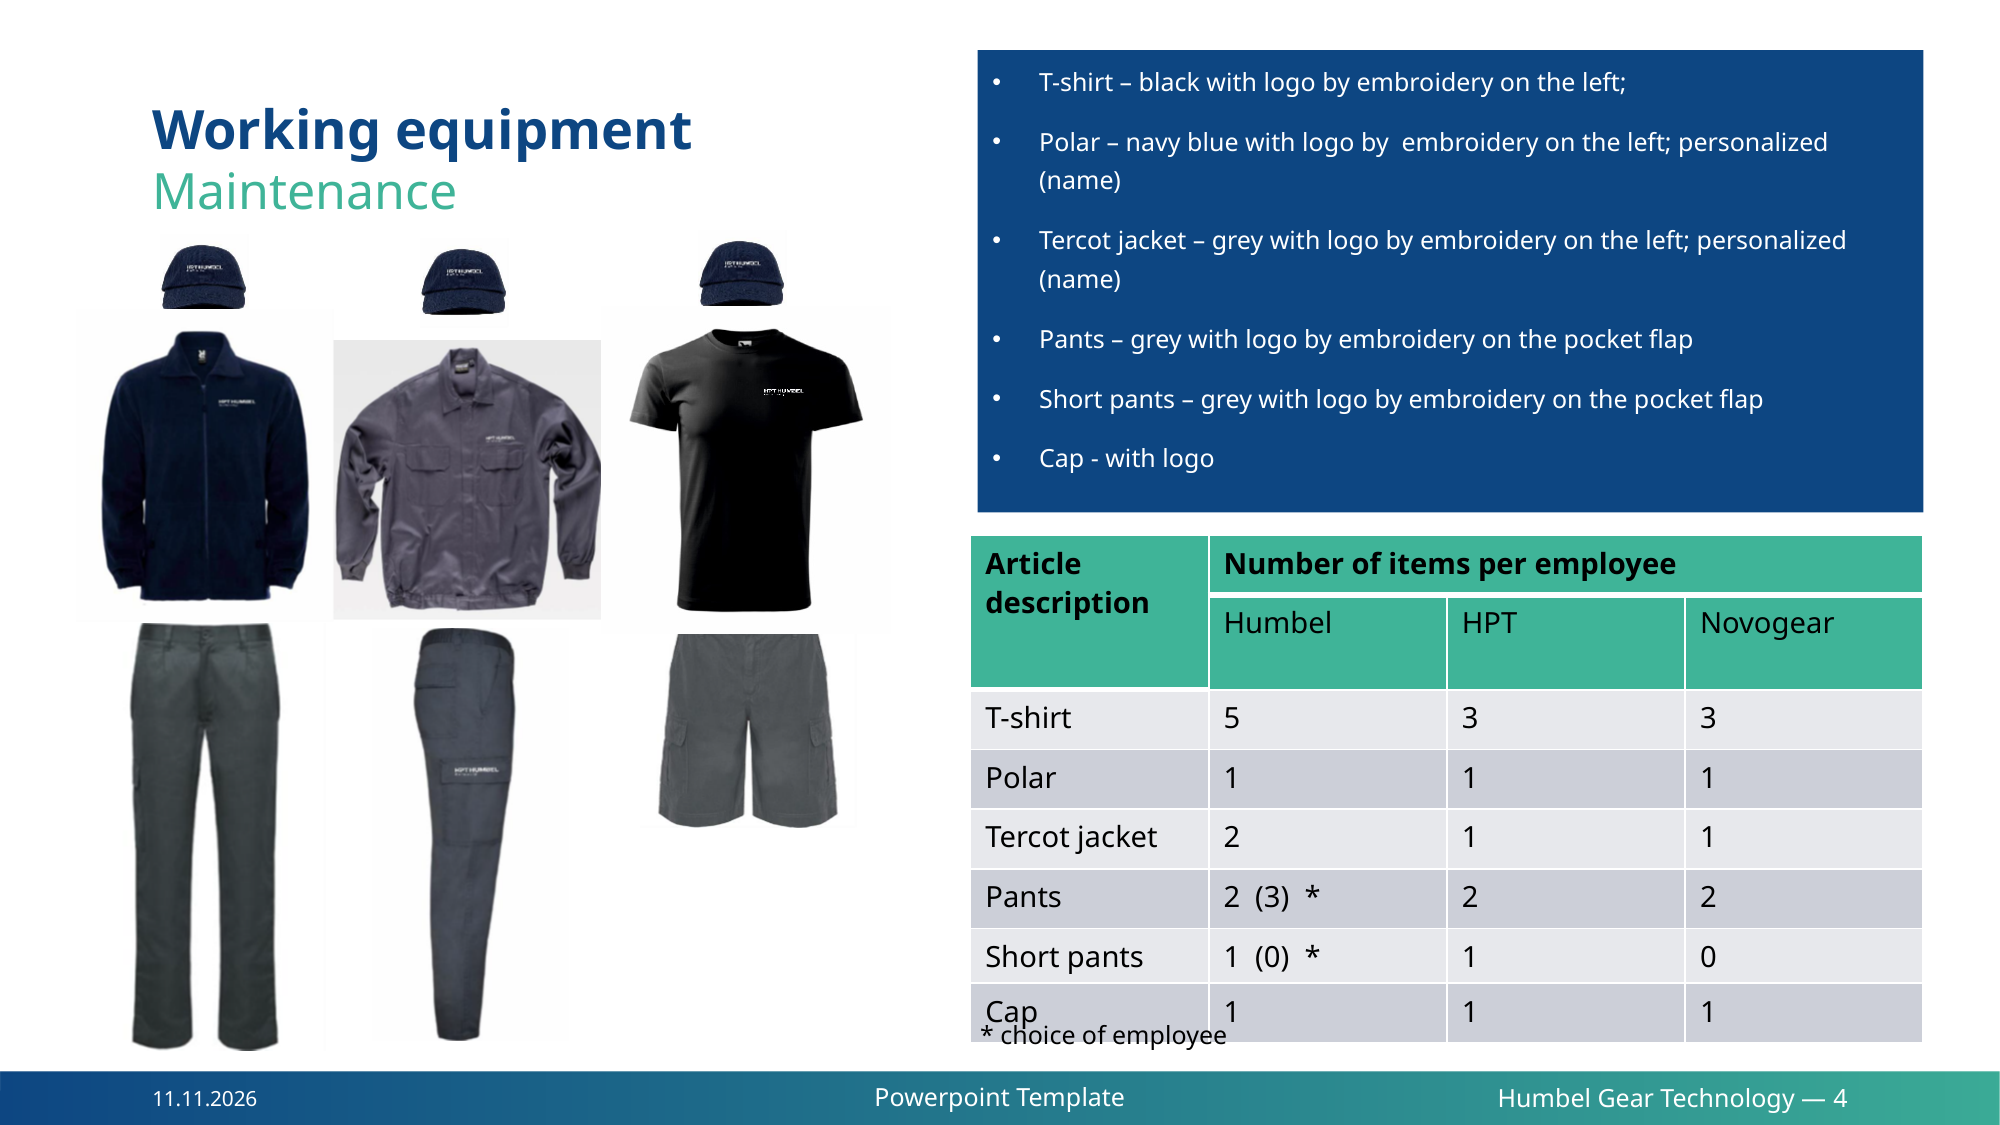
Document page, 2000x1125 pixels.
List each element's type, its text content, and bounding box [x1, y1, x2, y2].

table_cell Novogear [1686, 598, 1922, 689]
table_cell Pants [971, 870, 1208, 928]
table_cell T-shirt [971, 692, 1208, 749]
table_cell 2 [1210, 810, 1446, 868]
text_box * choice of employee [965, 1012, 1940, 1058]
table_cell Polar [971, 750, 1208, 808]
table_cell Tercot jacket [971, 810, 1208, 868]
table_cell Humbel [1210, 598, 1446, 689]
table_cell 2 (3) * [1210, 870, 1446, 928]
table_cell 1 [1210, 984, 1446, 1012]
table_cell 2 [1686, 870, 1922, 928]
table_cell 0 [1686, 929, 1922, 982]
list Working equipment [137, 0, 1709, 158]
table_cell 5 [1210, 691, 1446, 749]
table_cell 1 (0) * [1210, 929, 1446, 982]
table_cell 1 [1448, 750, 1684, 808]
table_cell 1 [1686, 984, 1922, 1012]
list Maintenance [137, 158, 977, 308]
table_cell 1 [1448, 984, 1684, 1012]
footer Powerpoint Template [480, 1074, 1520, 1121]
table_cell 1 [1448, 929, 1684, 982]
table_cell HPT [1448, 598, 1684, 689]
slide_number Humbel Gear Technology — 4 [1520, 1074, 1863, 1121]
table_cell 1 [1686, 750, 1922, 808]
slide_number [137, 1078, 480, 1121]
table_cell 1 [1448, 810, 1684, 868]
table_header Number of items per employee [1210, 536, 1922, 592]
list T-shirt – black with logo by embroidery on the left; Polar – navy blue with logo by embroidery on the left; personalized (name) Tercot jacket – grey with logo by embroidery on the left; personalized (name) Pants – grey with logo by embroidery on the pocket flap Short pants – grey with logo by embroidery on the pocket flap Cap - with logo [977, 50, 1924, 513]
table_cell 1 [1210, 750, 1446, 808]
table_cell Short pants [971, 929, 1208, 982]
table_cell 1 [1686, 810, 1922, 868]
picture [0, 0, 2000, 1125]
table_header Article description [971, 536, 1208, 687]
table_cell Cap [971, 984, 1208, 1012]
table_cell 3 [1448, 691, 1684, 749]
table_cell 3 [1686, 691, 1922, 749]
table_cell 2 [1448, 870, 1684, 928]
